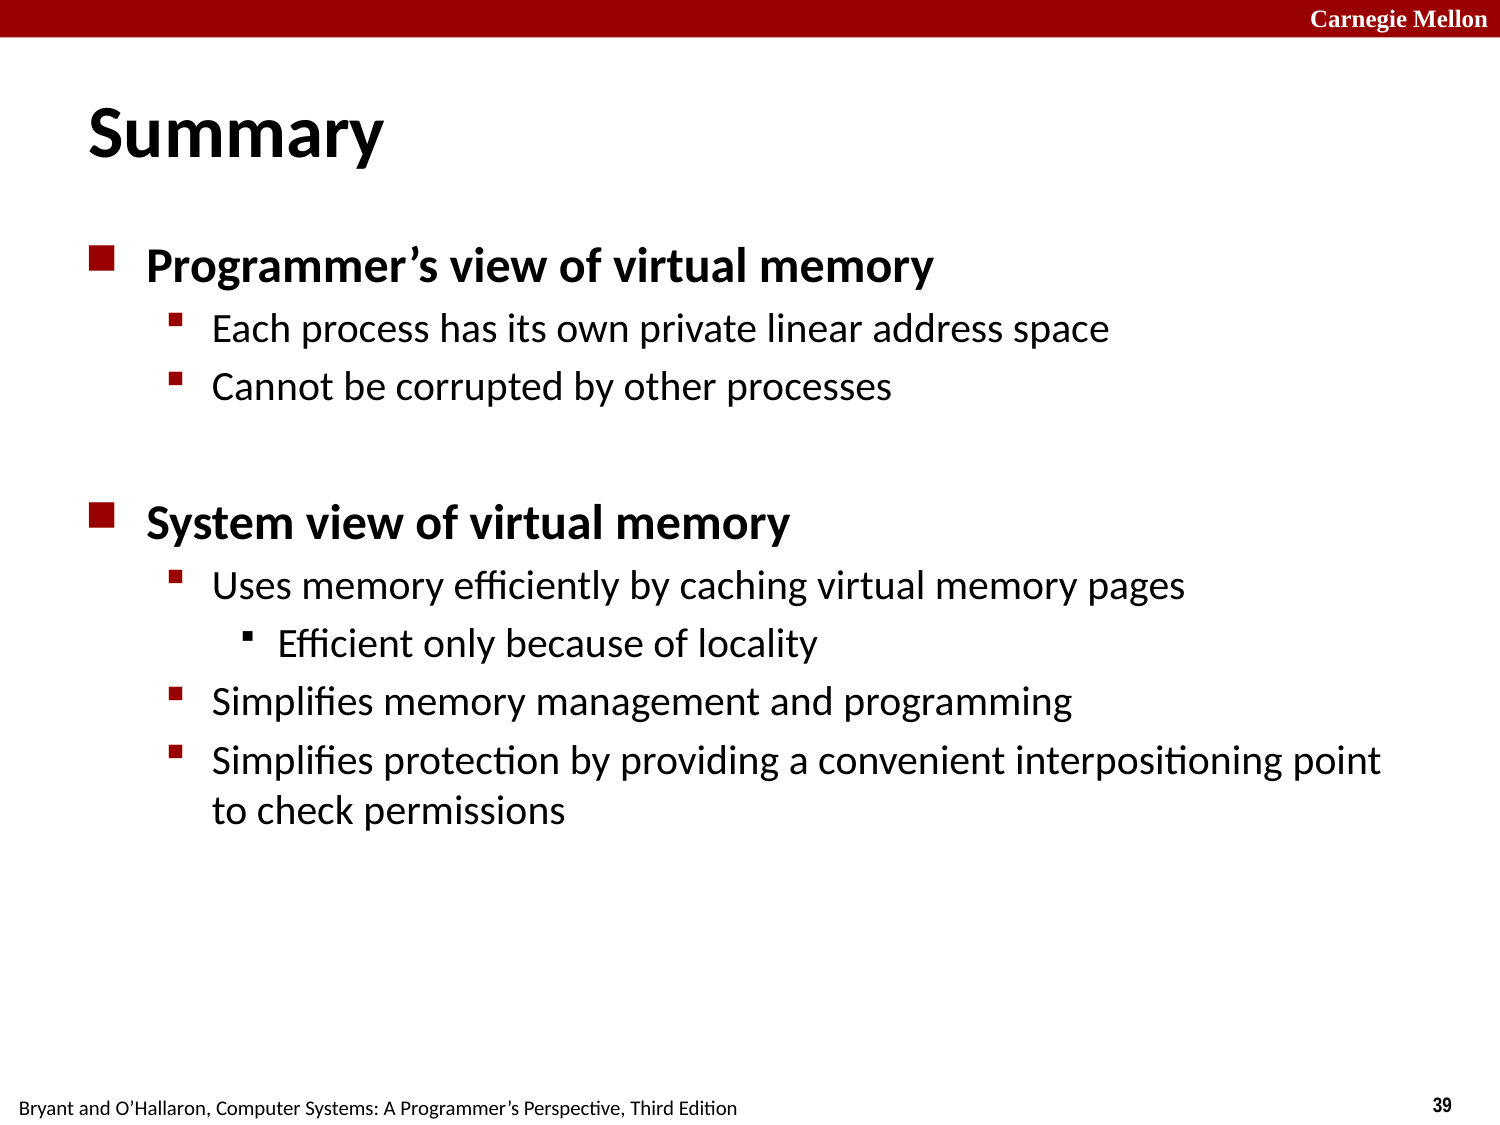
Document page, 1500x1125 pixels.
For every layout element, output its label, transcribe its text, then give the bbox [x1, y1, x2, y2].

list Programmer’s view of virtual memory Each process has its own private linear address space Cannot be corrupted by other processes System view of virtual memory Uses memory efficiently by caching virtual memory pages Efficient only because of locality Simplifies memory management and programming Simplifies protection by providing a convenient interpositioning point to check permissions [74, 224, 1438, 1013]
title Summary [73, 80, 942, 176]
